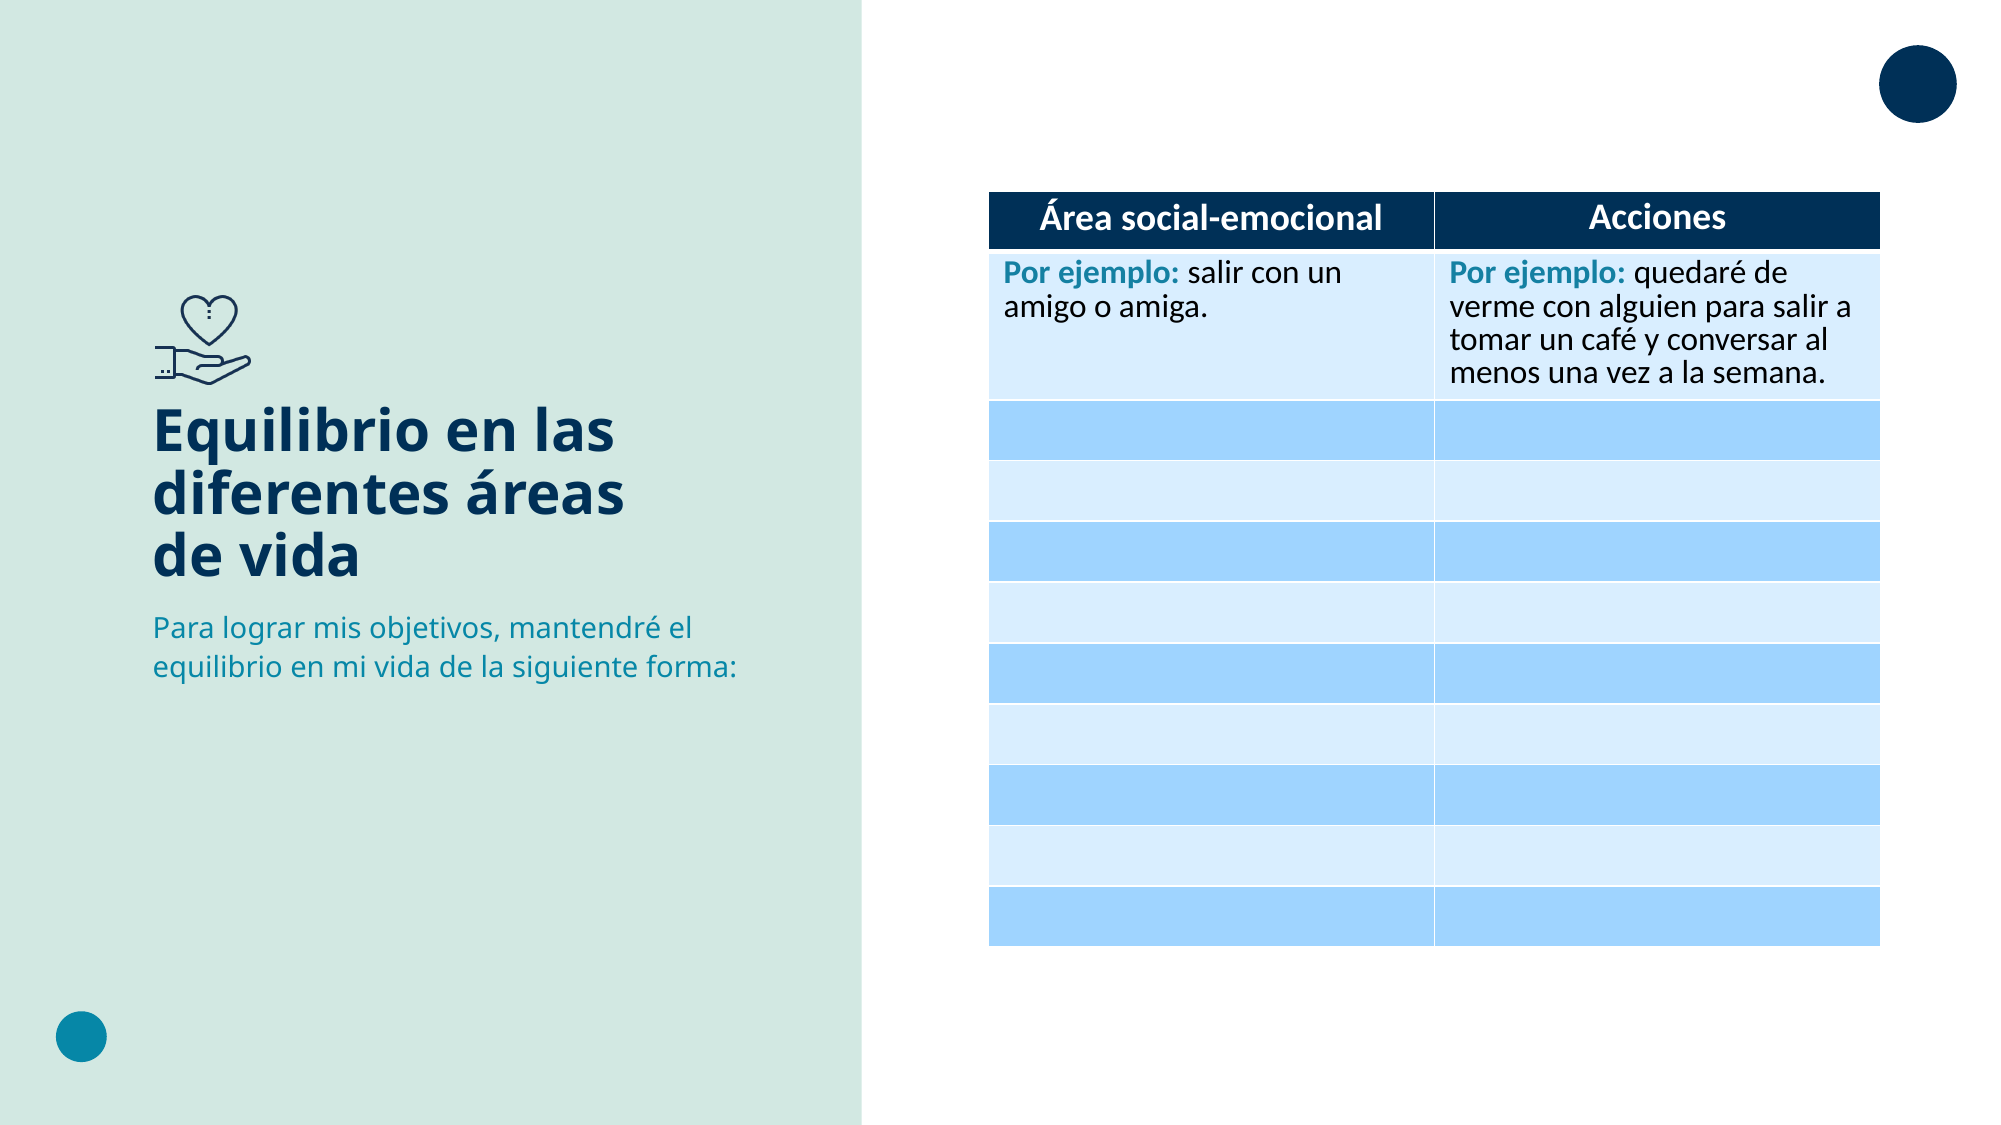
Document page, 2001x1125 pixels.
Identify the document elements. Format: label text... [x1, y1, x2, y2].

table_header Área social-emocional [989, 192, 1434, 249]
table_header Acciones [1435, 192, 1880, 249]
table_cell [1435, 644, 1880, 703]
table_cell [1435, 401, 1880, 460]
table_cell [989, 765, 1434, 825]
table_cell [1435, 705, 1880, 764]
table_cell [1435, 461, 1880, 520]
table_cell [1435, 887, 1880, 946]
table_cell [1435, 765, 1880, 825]
table_cell Por ejemplo: salir con un amigo o amiga. [989, 254, 1434, 399]
title Equilibrio en las diferentes áreas de vida [137, 388, 783, 598]
table_cell [1435, 826, 1880, 885]
table_cell [989, 461, 1434, 520]
table_cell [989, 522, 1434, 581]
table_cell [989, 644, 1434, 703]
table_cell [989, 887, 1434, 946]
table_cell [1435, 583, 1880, 642]
table_cell [989, 705, 1434, 764]
table_cell [989, 401, 1434, 460]
table_cell Por ejemplo: quedaré de verme con alguien para salir a tomar un café y conversar al menos una vez a la semana. [1435, 254, 1880, 399]
table_cell [989, 826, 1434, 885]
table_cell [989, 583, 1434, 642]
picture [155, 295, 251, 385]
list Para lograr mis objetivos, mantendré el equilibrio en mi vida de la siguiente forma: [137, 597, 756, 693]
table_cell [1435, 522, 1880, 581]
